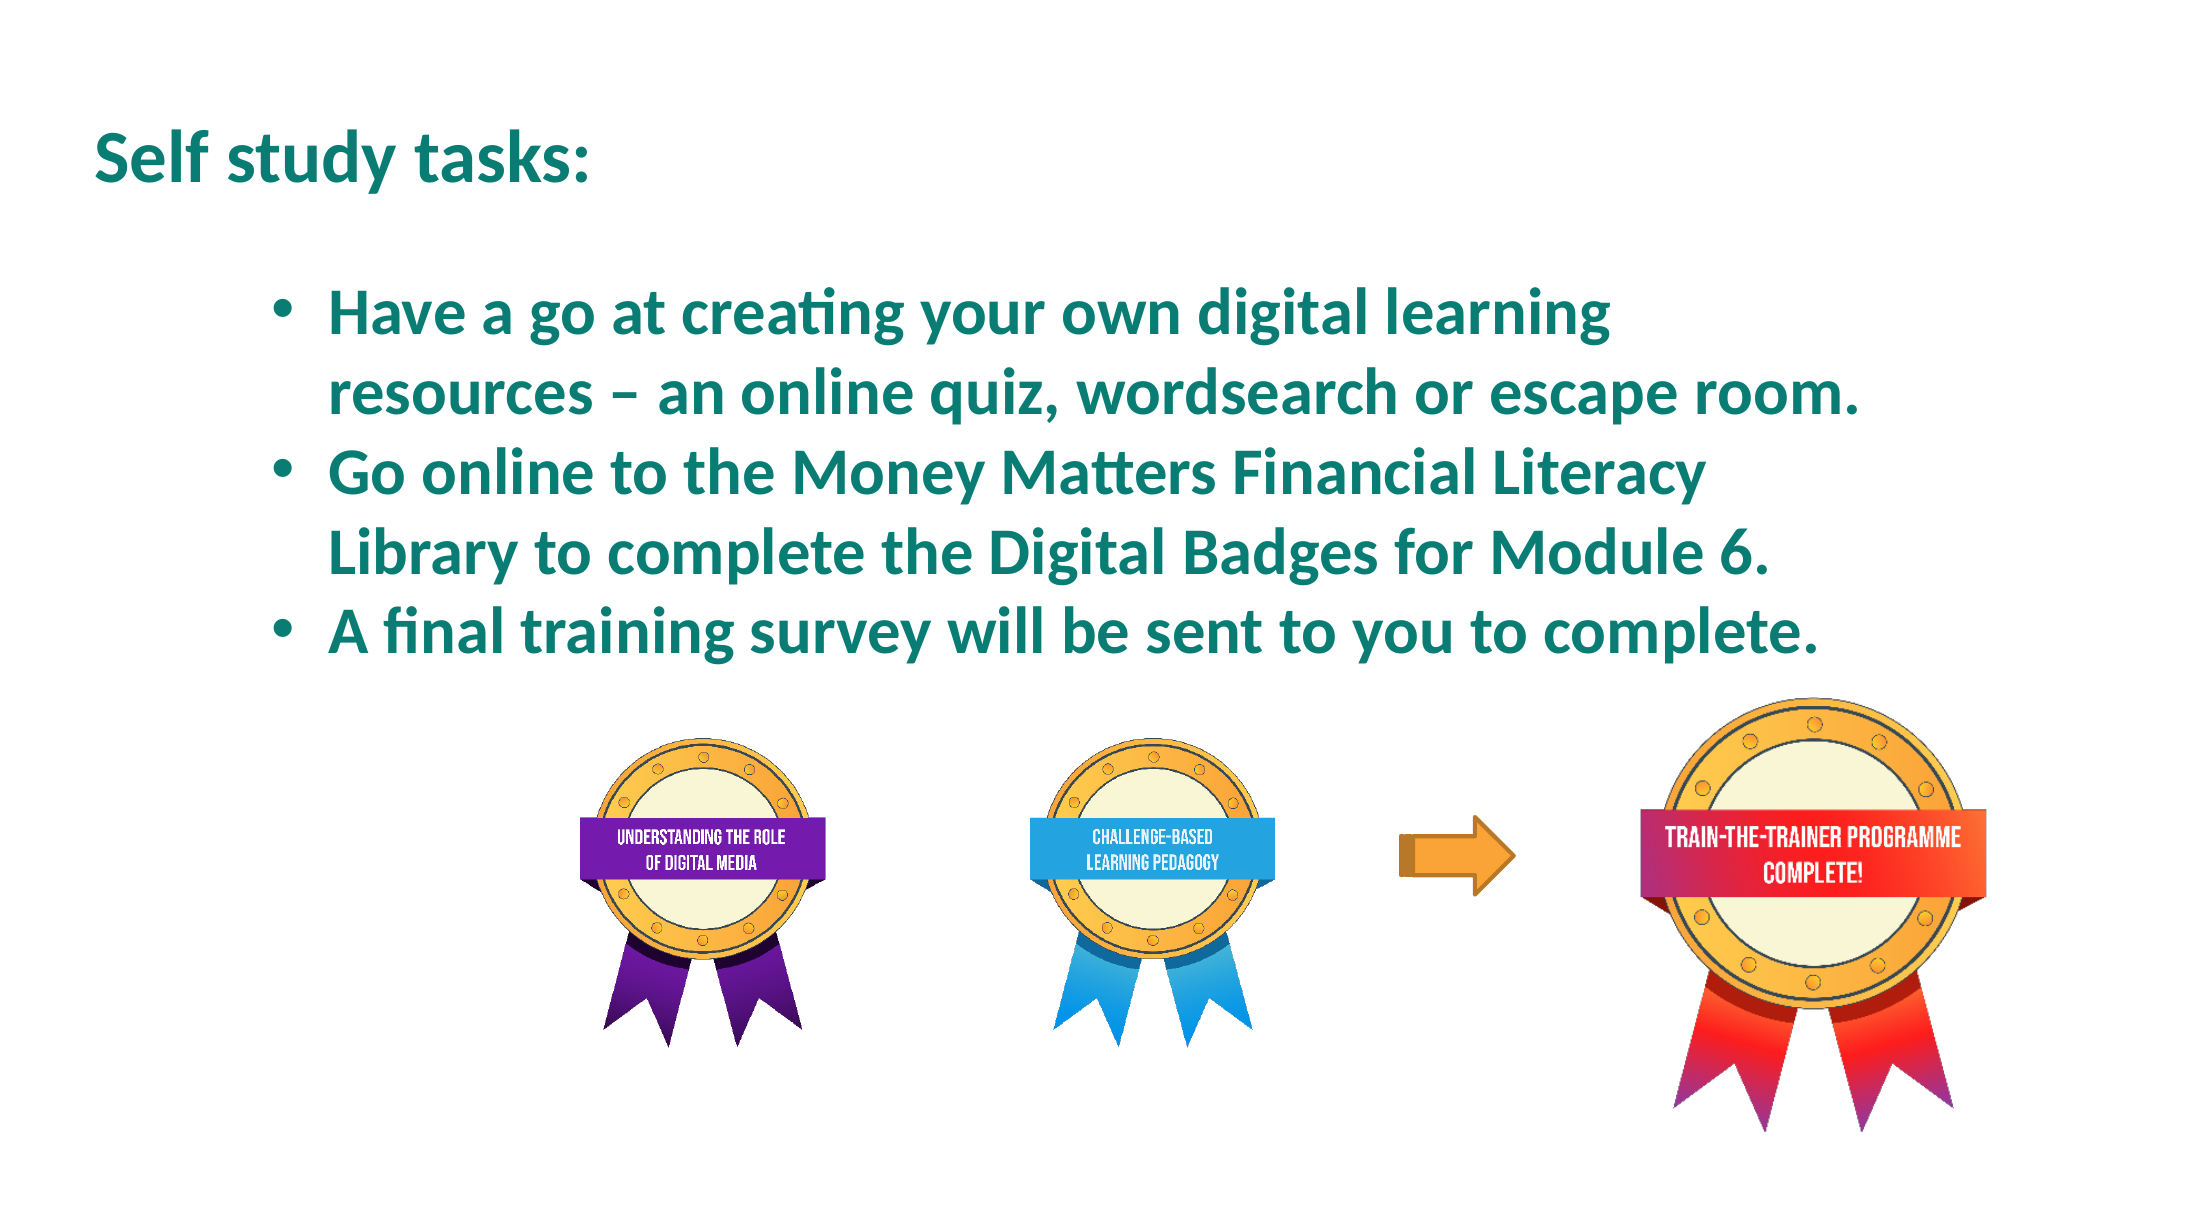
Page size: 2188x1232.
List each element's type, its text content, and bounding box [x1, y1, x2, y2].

title Self study tasks: [82, 70, 2106, 246]
picture [1513, 615, 2114, 1216]
text_box Have a go at creating your own digital learning resources – an online quiz, wordsearch or escape room. Go online to the Money Matters Financial Literacy Library to complete the Digital Badges for Module 6. A final training survey will be sent to you to complete. [257, 260, 1892, 675]
text_box [1399, 815, 1508, 897]
picture [489, 678, 916, 1106]
picture [939, 678, 1367, 1106]
